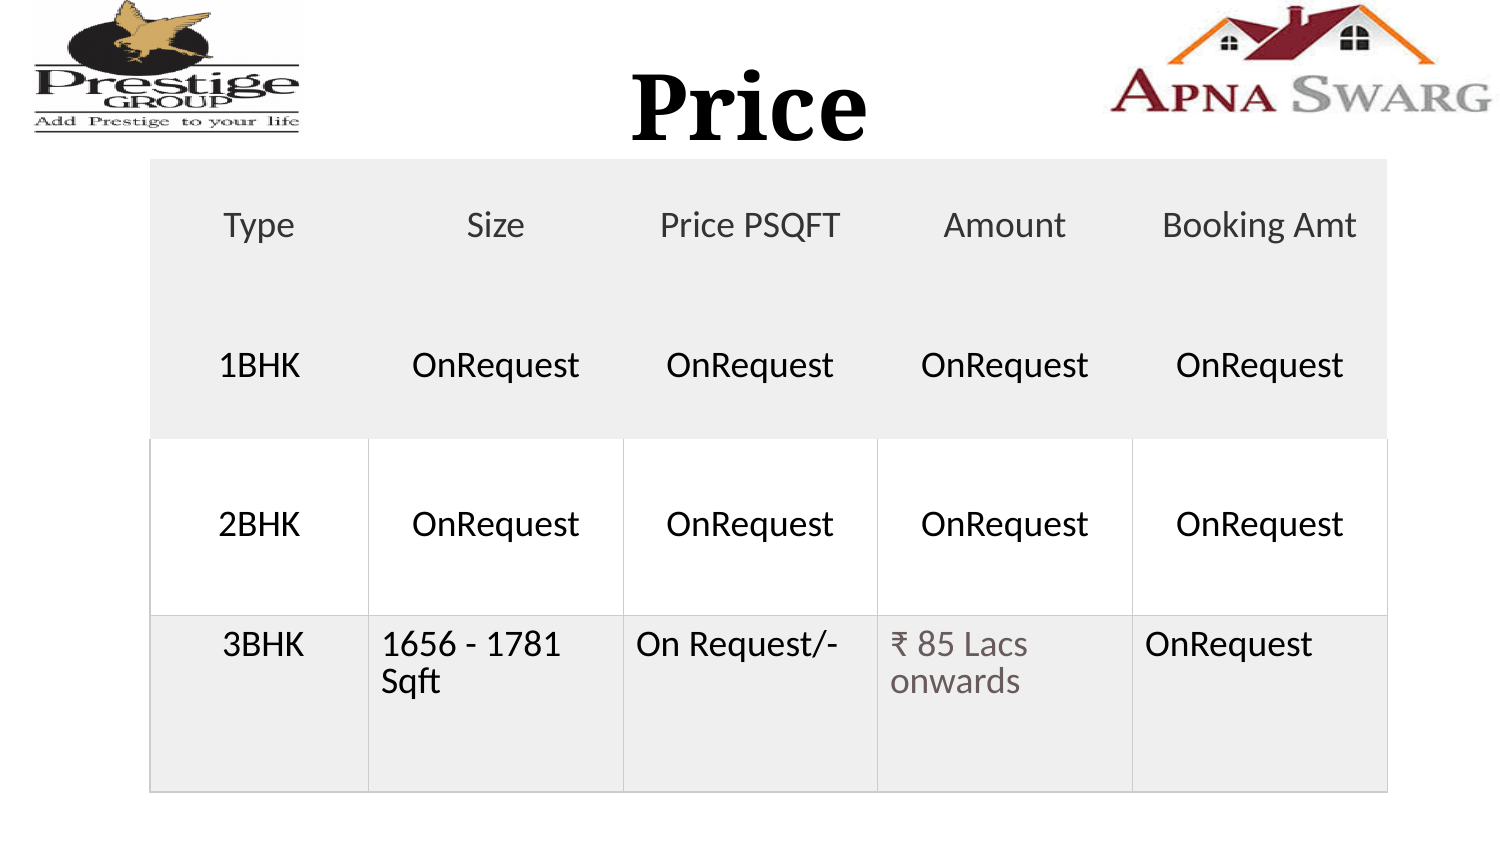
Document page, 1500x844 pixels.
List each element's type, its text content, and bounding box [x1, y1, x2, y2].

table_header Amount [877, 159, 1132, 297]
table_cell OnRequest [878, 439, 1132, 615]
table_cell 2BHK [151, 439, 368, 615]
table_cell 1656 - 1781 Sqft [369, 616, 623, 791]
table_cell OnRequest [1133, 616, 1387, 791]
table_cell 3BHK [151, 616, 368, 791]
table_header Size [369, 159, 624, 297]
table_cell OnRequest [369, 297, 624, 439]
table_cell OnRequest [624, 297, 877, 439]
table_cell OnRequest [624, 439, 877, 615]
picture [0, 0, 338, 135]
table_cell OnRequest [1132, 297, 1387, 439]
table_cell OnRequest [1133, 439, 1387, 615]
table_cell On Request/- [624, 616, 877, 791]
table_header Booking Amt [1132, 159, 1387, 297]
table_header Type [150, 159, 369, 297]
table_cell ₹ 85 Lacs onwards [878, 616, 1132, 791]
title Price [75, 33, 1425, 175]
picture [1102, 0, 1500, 118]
table_header Price PSQFT [624, 159, 877, 297]
table_cell 1BHK [150, 297, 369, 439]
table_cell OnRequest [369, 439, 623, 615]
table_cell OnRequest [877, 297, 1132, 439]
